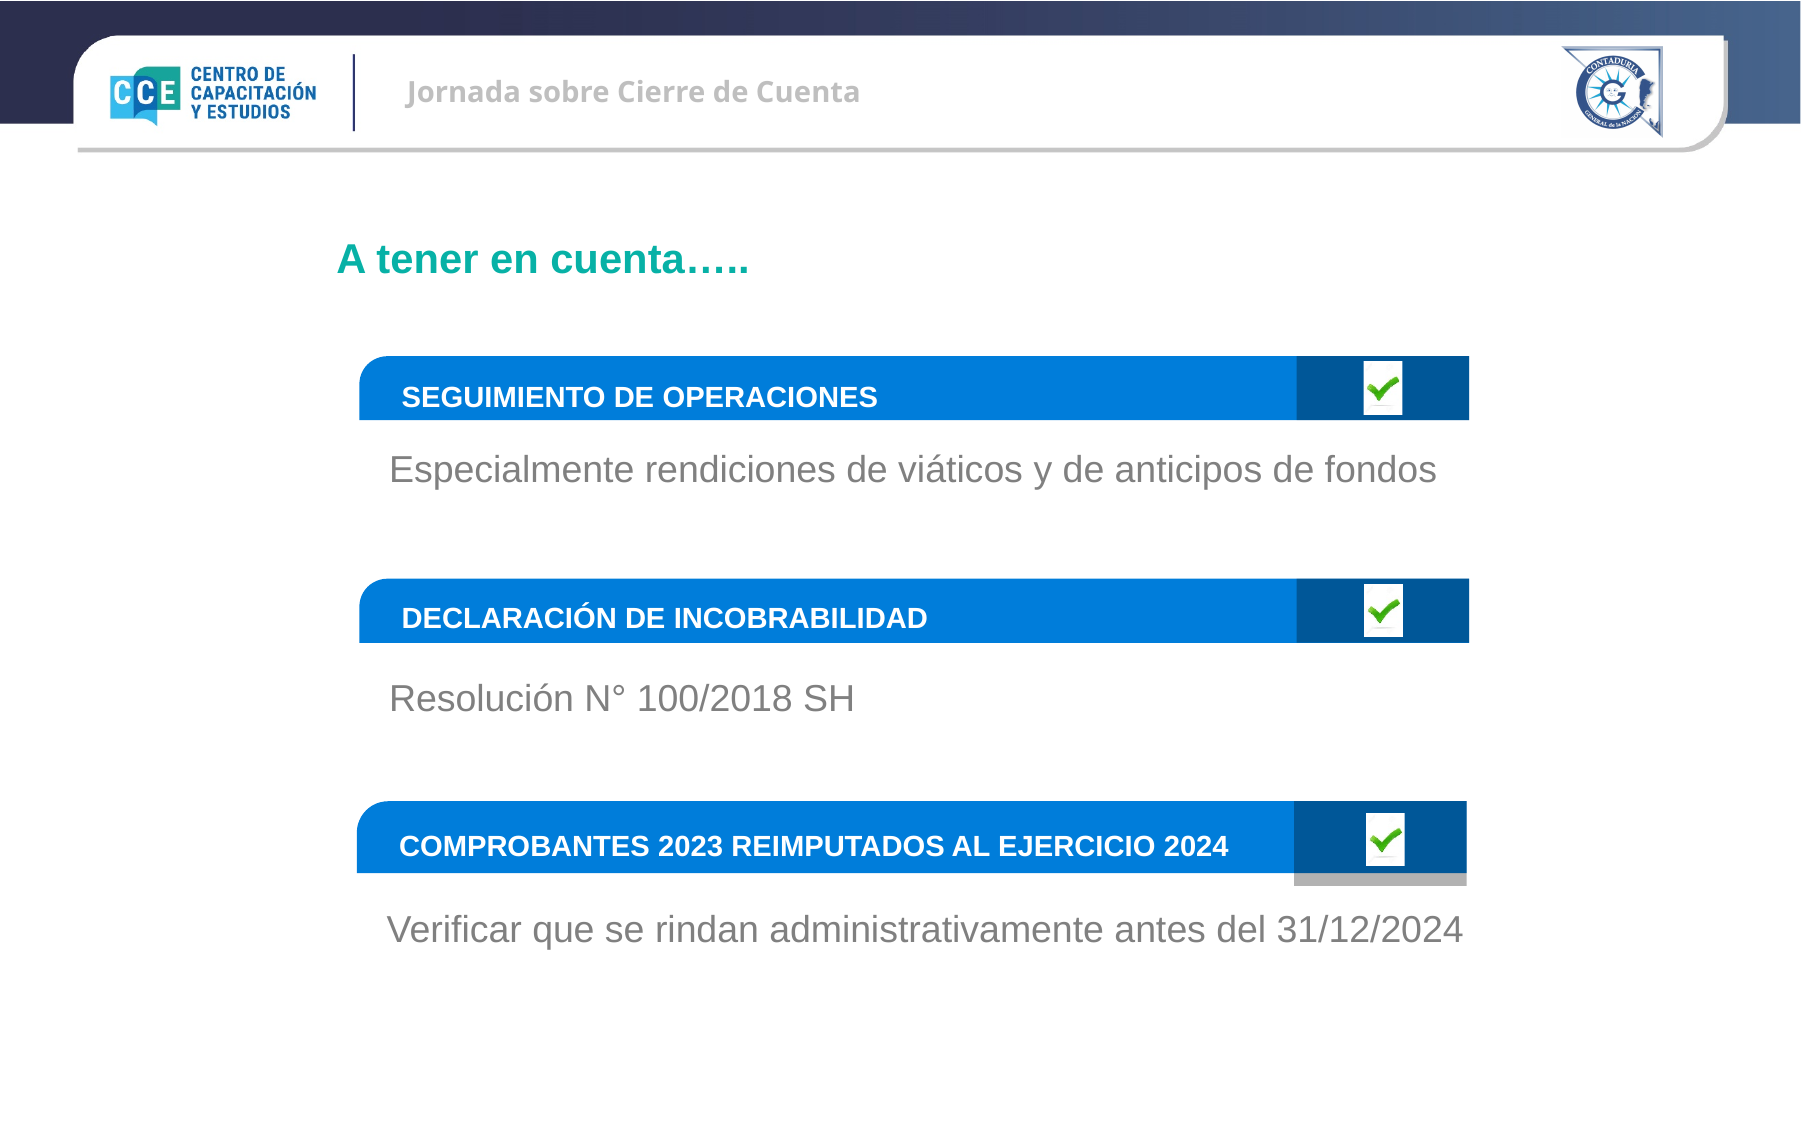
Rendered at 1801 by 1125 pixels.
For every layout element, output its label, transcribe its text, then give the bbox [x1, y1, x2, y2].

text_box [356, 801, 1292, 874]
text_box [359, 578, 1294, 643]
text_box [359, 643, 1470, 743]
picture [1363, 361, 1403, 415]
text_box [359, 356, 1294, 421]
text_box [356, 874, 1467, 965]
text_box [359, 421, 1467, 520]
text_box SEGUIMIENTO DE OPERACIONES [386, 363, 1032, 429]
text_box Especialmente rendiciones de viáticos y de anticipos de fondos [374, 429, 1467, 505]
text_box Verificar que se rindan administrativamente antes del 31/12/2024 [371, 890, 1503, 966]
text_box A tener en cuenta….. [321, 216, 1107, 297]
picture [1365, 812, 1406, 866]
text_box [1292, 799, 1469, 888]
text_box DECLARACIÓN DE INCOBRABILIDAD [386, 584, 1032, 650]
text_box [1294, 577, 1471, 645]
picture [1363, 584, 1404, 638]
text_box Resolución N° 100/2018 SH [374, 658, 1363, 734]
picture [0, 1, 1801, 156]
text_box COMPROBANTES 2023 REIMPUTADOS AL EJERCICIO 2024 [384, 812, 1292, 878]
text_box [1294, 354, 1471, 422]
text_box [1032, 421, 1470, 504]
